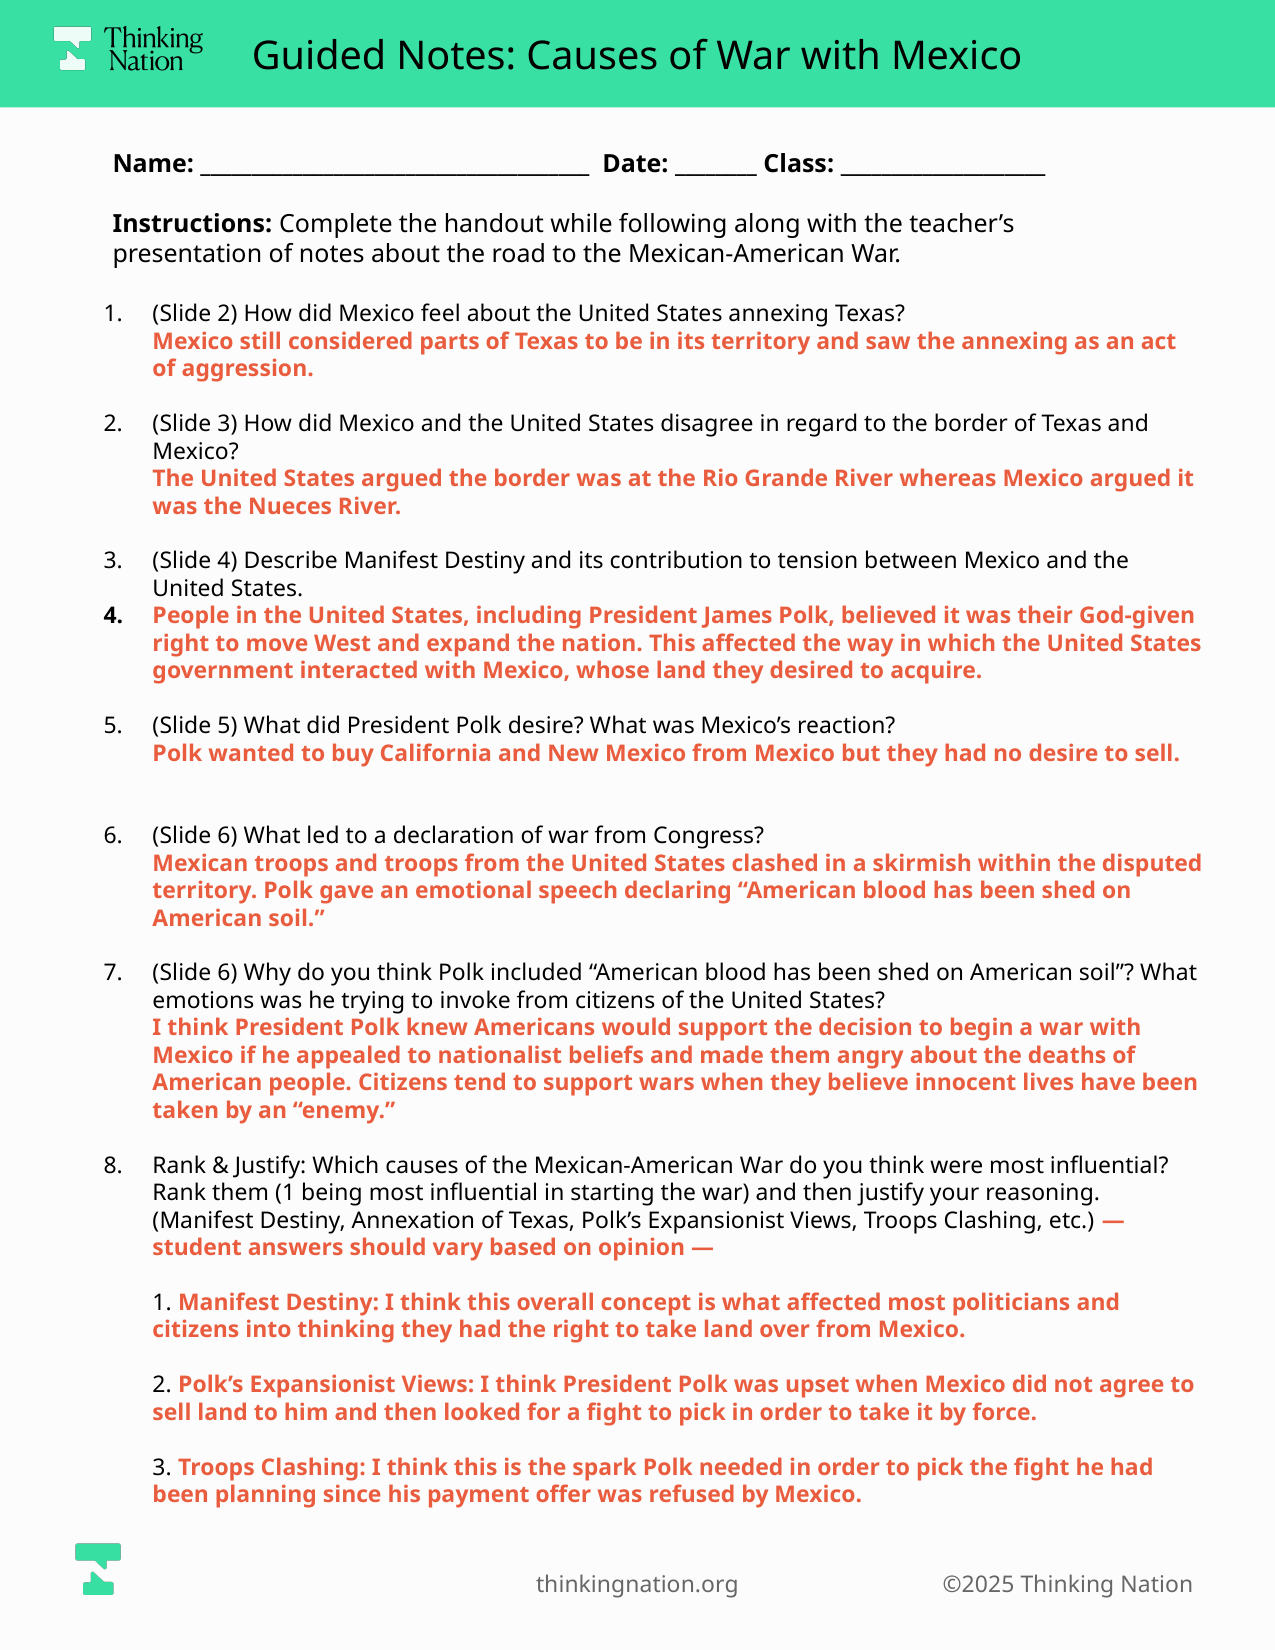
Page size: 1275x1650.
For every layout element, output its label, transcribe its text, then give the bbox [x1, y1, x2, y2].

text_box ©2025 Thinking Nation [907, 1553, 1210, 1605]
picture [62, 1533, 134, 1605]
text_box Guided Notes: Causes of War with Mexico [0, 0, 1275, 108]
text_box (Slide 2) How did Mexico feel about the United States annexing Texas? Mexico still considered parts of Texas to be in its territory and saw the annexing as an act of aggression. (Slide 3) How did Mexico and the United States disagree in regard to the border of Texas and Mexico? The United States argued the border was at the Rio Grande River whereas Mexico argued it was the Nueces River. (Slide 4) Describe Manifest Destiny and its contribution to tension between Mexico and the United States. People in the United States, including President James Polk, believed it was their God-given right to move West and expand the nation. This affected the way in which the United States government interacted with Mexico, whose land they desired to acquire. (Slide 5) What did President Polk desire? What was Mexico’s reaction? Polk wanted to buy California and New Mexico from Mexico but they had no desire to sell. (Slide 6) What led to a declaration of war from Congress? Mexican troops and troops from the United States clashed in a skirmish within the disputed territory. Polk gave an emotional speech declaring “American blood has been shed on American soil.” (Slide 6) Why do you think Polk included “American blood has been shed on American soil”? What emotions was he trying to invoke from citizens of the United States? I think President Polk knew Americans would support the decision to begin a war with Mexico if he appealed to nationalist beliefs and made them angry about the deaths of American people. Citizens tend to support wars when they believe innocent lives have been taken by an “enemy.” Rank & Justify: Which causes of the Mexican-American War do you think were most influential? Rank them (1 being most influential in starting the war) and then justify your reasoning. (Manifest Destiny, Annexation of Texas, Polk’s Expansionist Views, Troops Clashing, etc.) — student answers should vary based on opinion — 1. Manifest Destiny: I think this overall concept is what affected most politicians and citizens into thinking they had the right to take land over from Mexico. 2. Polk’s Expansionist Views: I think President Polk was upset when Mexico did not agree to sell land to him and then looked for a fight to pick in order to take it by force. 3. Troops Clashing: I think this is the spark Polk needed in order to pick the fight he had been planning since his payment offer was refused by Mexico. [62, 283, 1220, 1534]
text_box Name: ______________________________________ Date: ________ Class: ____________________ Instructions: Complete the handout while following along with the teacher’s presentation of notes about the road to the Mexican-American War. [97, 132, 1178, 283]
picture [36, 12, 208, 84]
text_box thinkingnation.org [486, 1553, 789, 1605]
